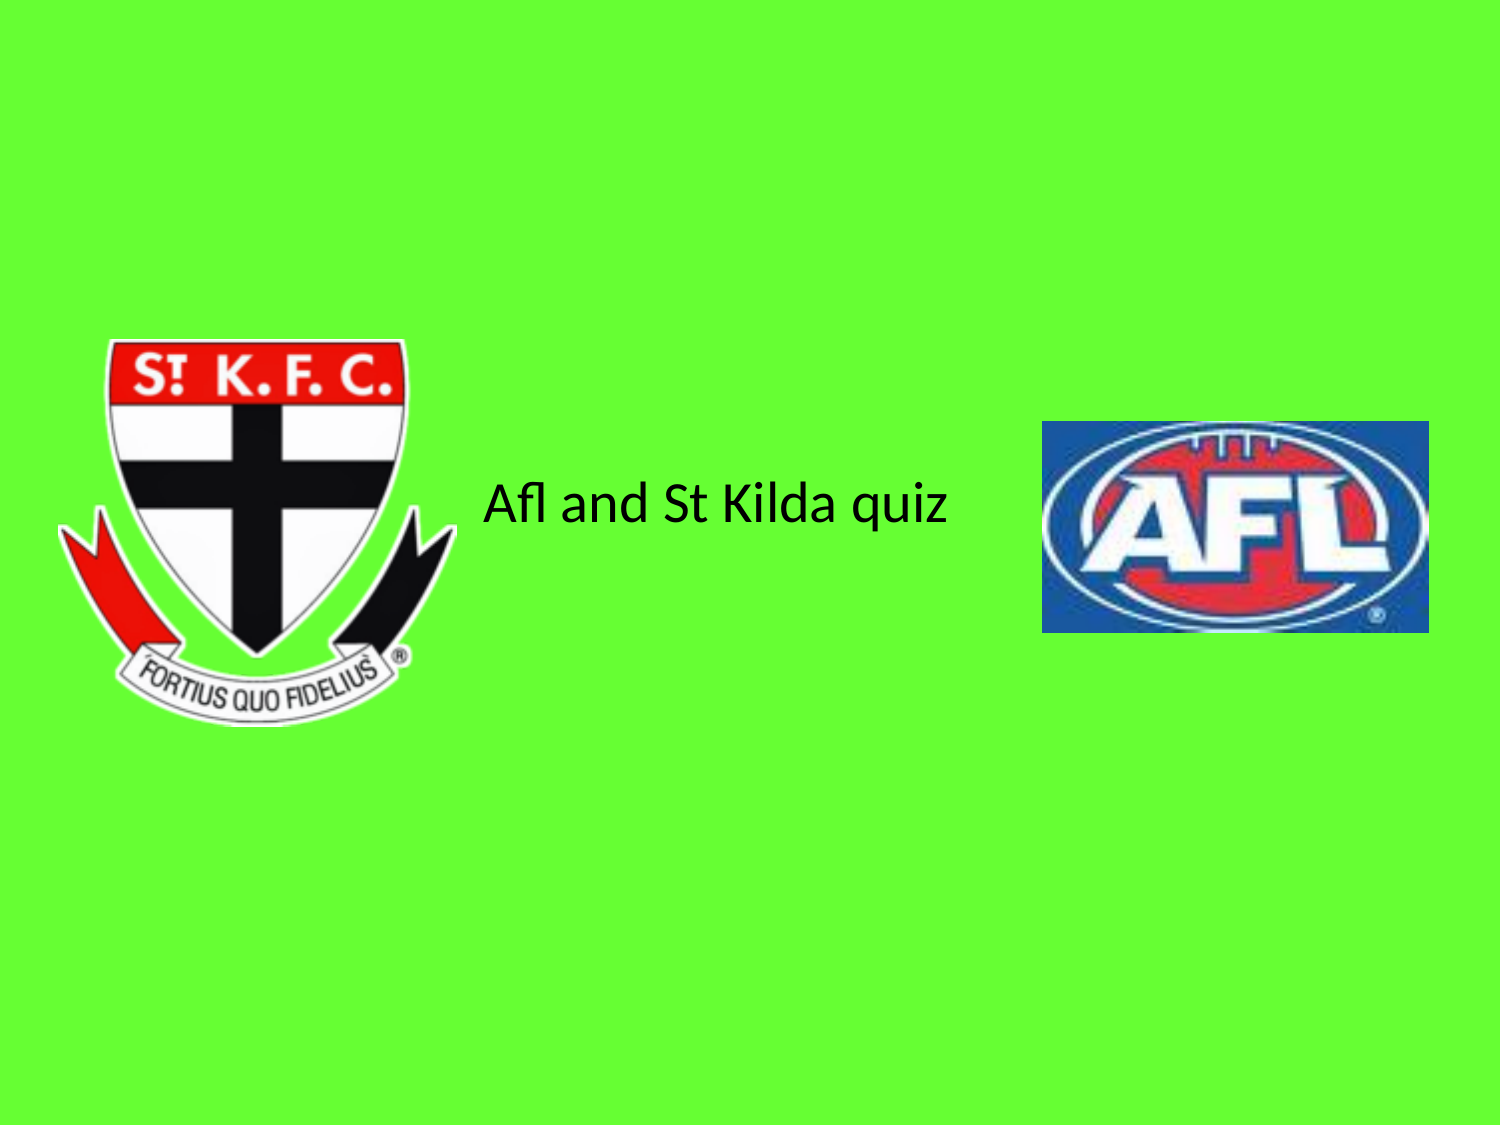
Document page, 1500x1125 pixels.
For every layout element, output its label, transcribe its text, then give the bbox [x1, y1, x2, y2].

text_box Afl and St Kilda quiz [468, 457, 1037, 542]
picture [1042, 421, 1429, 633]
picture [58, 339, 458, 727]
